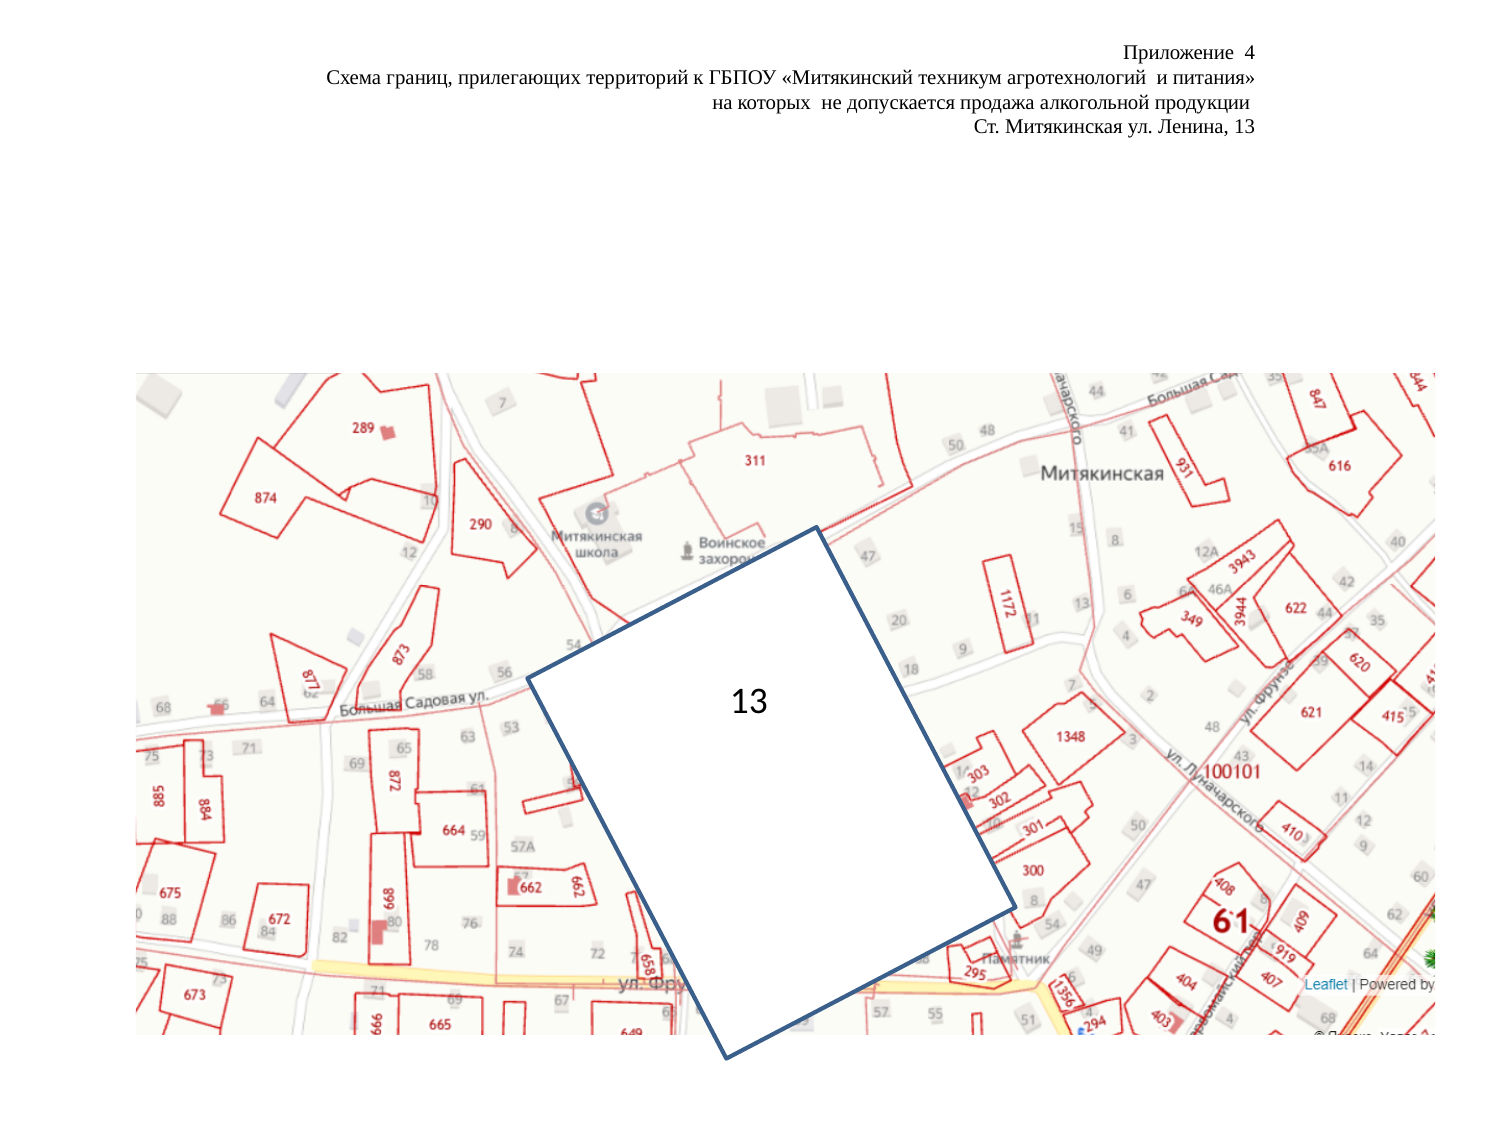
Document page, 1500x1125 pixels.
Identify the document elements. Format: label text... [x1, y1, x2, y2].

text_box Приложение 4 Схема границ, прилегающих территорий к ГБПОУ «Митякинский техникум агротехнологий и питания» на которых не допускается продажа алкогольной продукции Ст. Митякинская ул. Ленина, 13 [311, 30, 1270, 236]
text_box [716, 1045, 757, 1061]
picture [135, 373, 1436, 1036]
